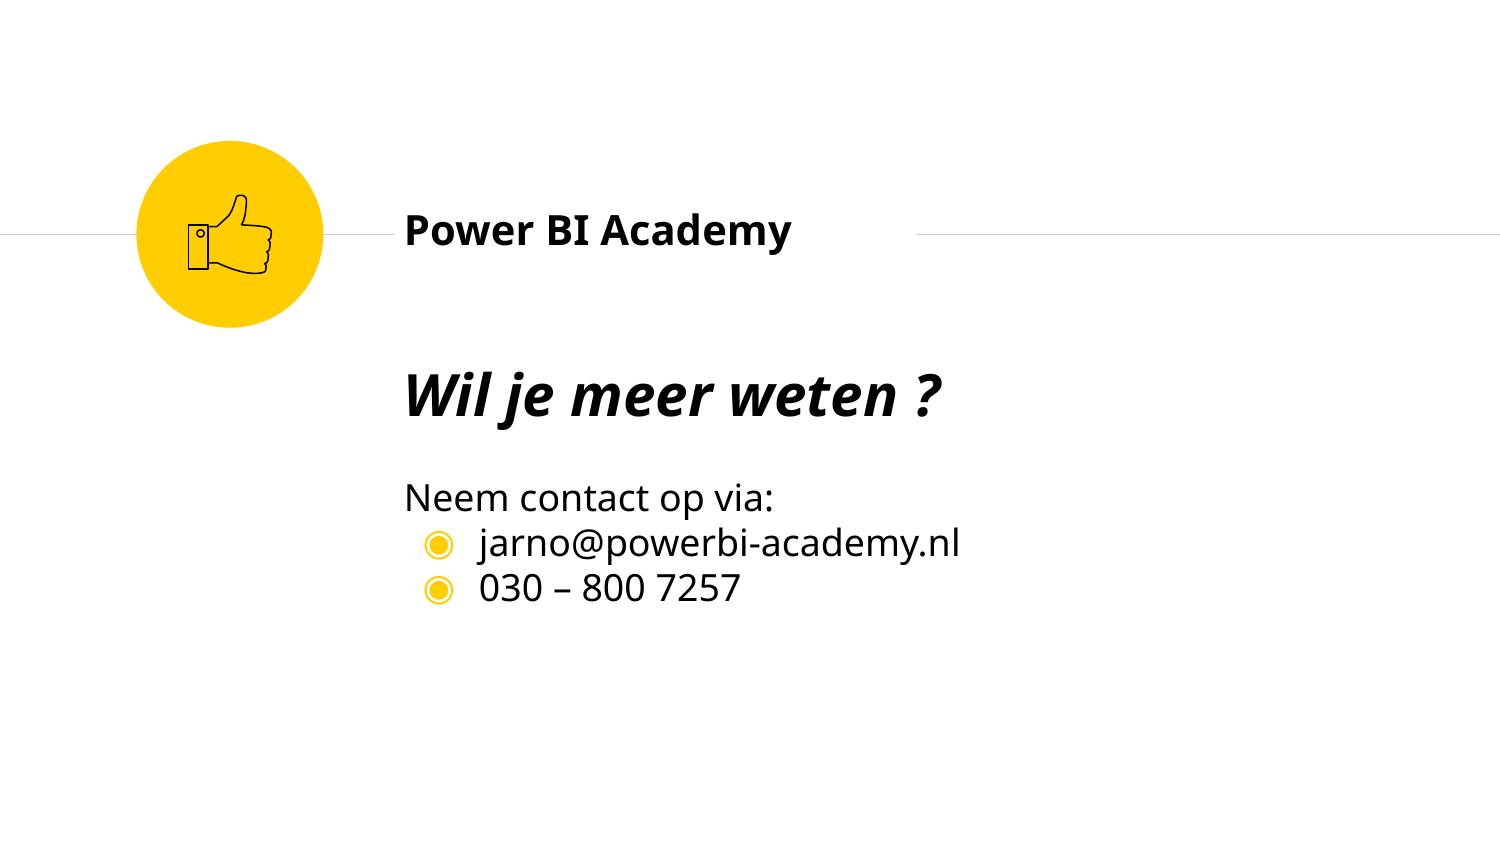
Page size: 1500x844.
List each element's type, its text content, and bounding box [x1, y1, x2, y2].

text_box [188, 195, 272, 274]
text_box [136, 243, 323, 328]
subtitle Wil je meer weten ? Neem contact op via: jarno@powerbi-academy.nl 030 – 800 7257 [389, 343, 1213, 473]
text_box [136, 140, 324, 233]
title Power BI Academy [389, 133, 1195, 325]
